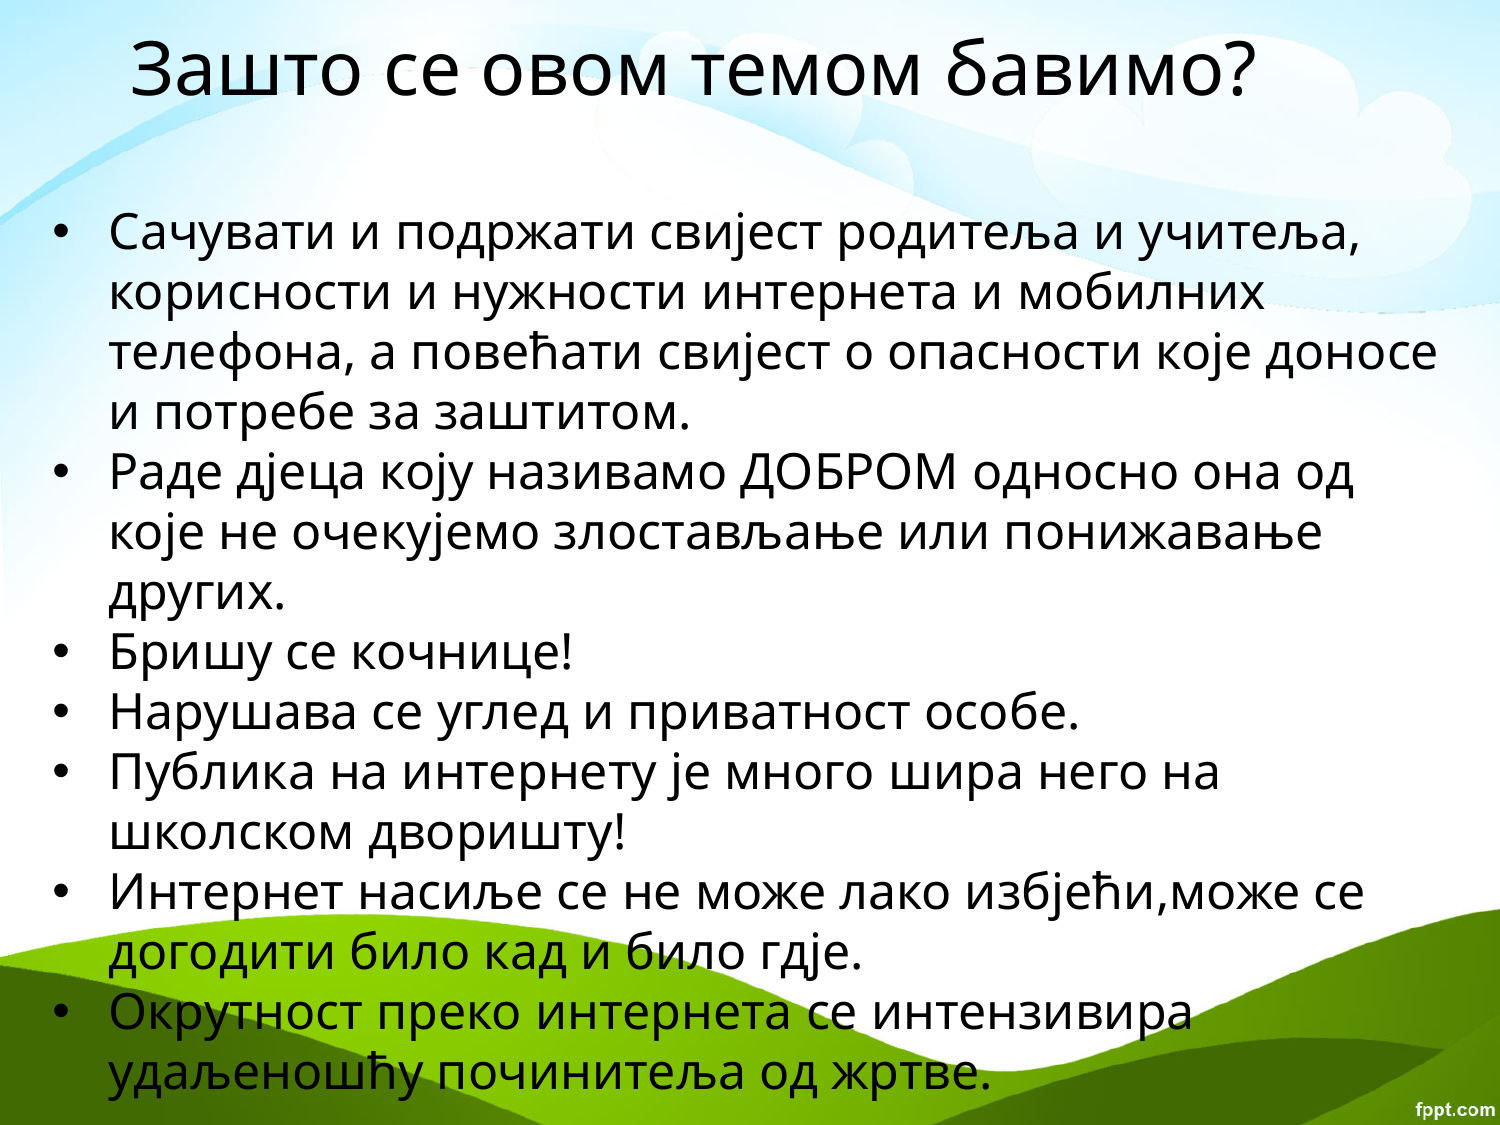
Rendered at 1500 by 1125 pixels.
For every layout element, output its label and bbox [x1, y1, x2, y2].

list [0, 0, 1500, 1125]
